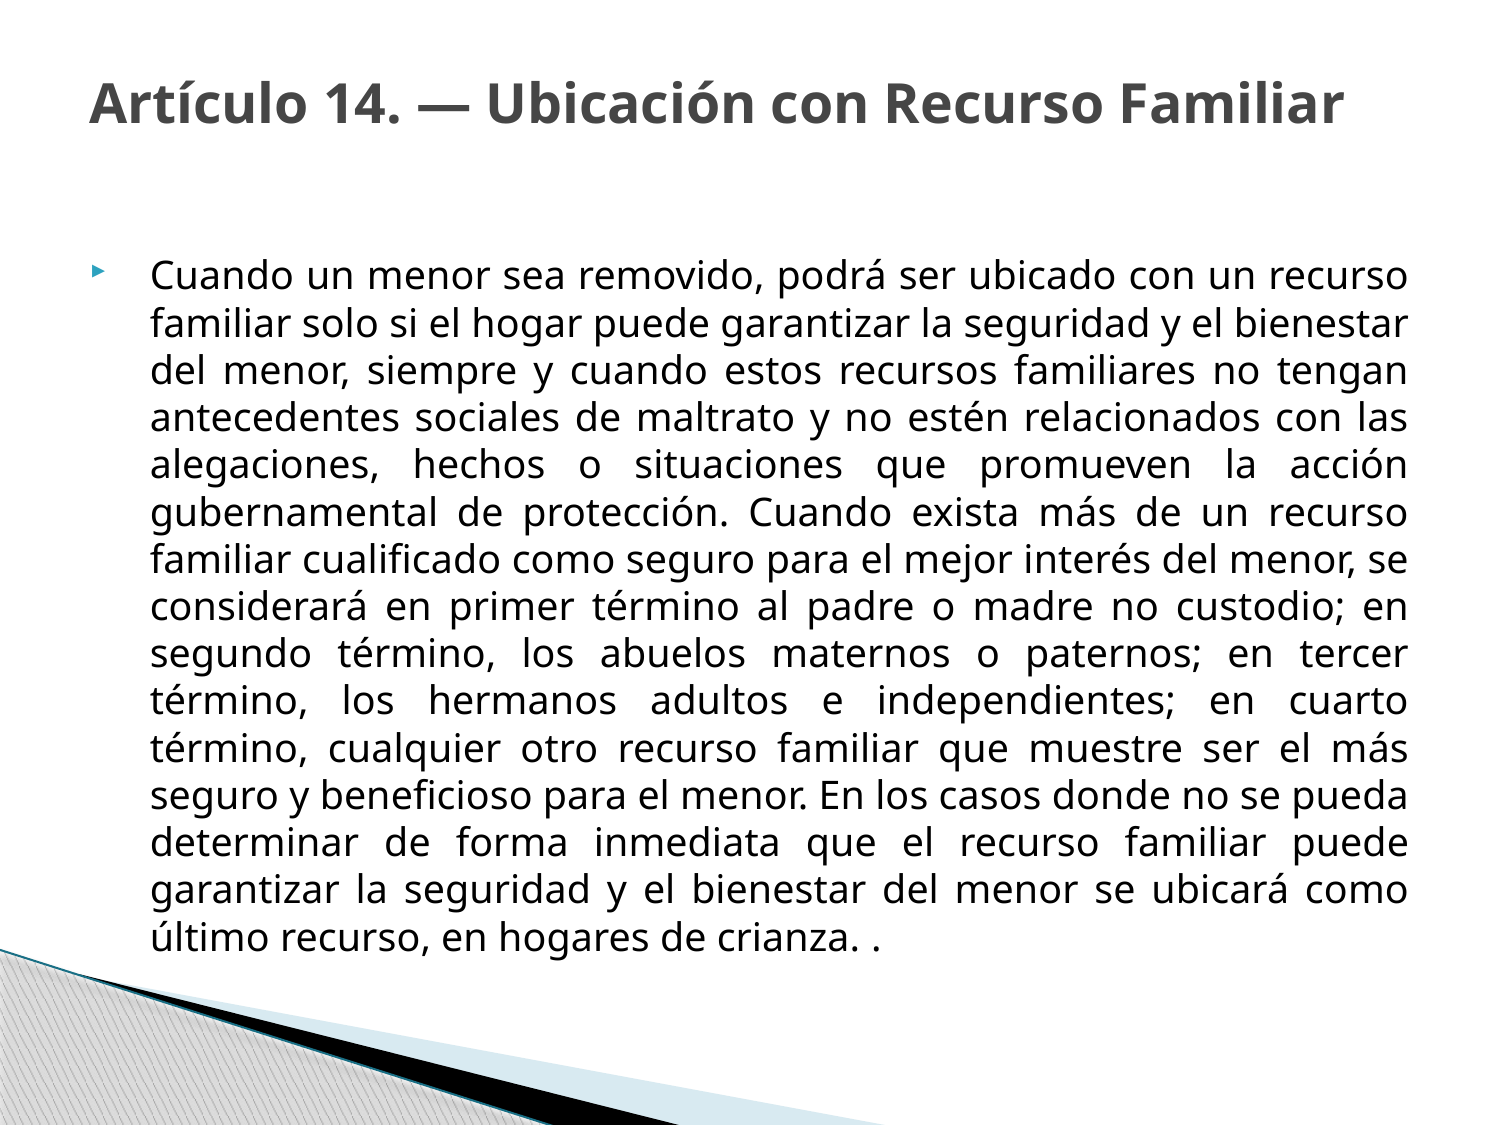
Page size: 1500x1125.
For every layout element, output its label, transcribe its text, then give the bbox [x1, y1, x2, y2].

list Cuando un menor sea removido, podrá ser ubicado con un recurso familiar solo si el hogar puede garantizar la seguridad y el bienestar del menor, siempre y cuando estos recursos familiares no tengan antecedentes sociales de maltrato y no estén relacionados con las alegaciones, hechos o situaciones que promueven la acción gubernamental de protección. Cuando exista más de un recurso familiar cualificado como seguro para el mejor interés del menor, se considerará en primer término al padre o madre no custodio; en segundo término, los abuelos maternos o paternos; en tercer término, los hermanos adultos e independientes; en cuarto término, cualquier otro recurso familiar que muestre ser el más seguro y beneficioso para el menor. En los casos donde no se pueda determinar de forma inmediata que el recurso familiar puede garantizar la seguridad y el bienestar del menor se ubicará como último recurso, en hogares de crianza. . [75, 243, 1425, 986]
title Artículo 14. — Ubicación con Recurso Familiar [75, 45, 1425, 233]
